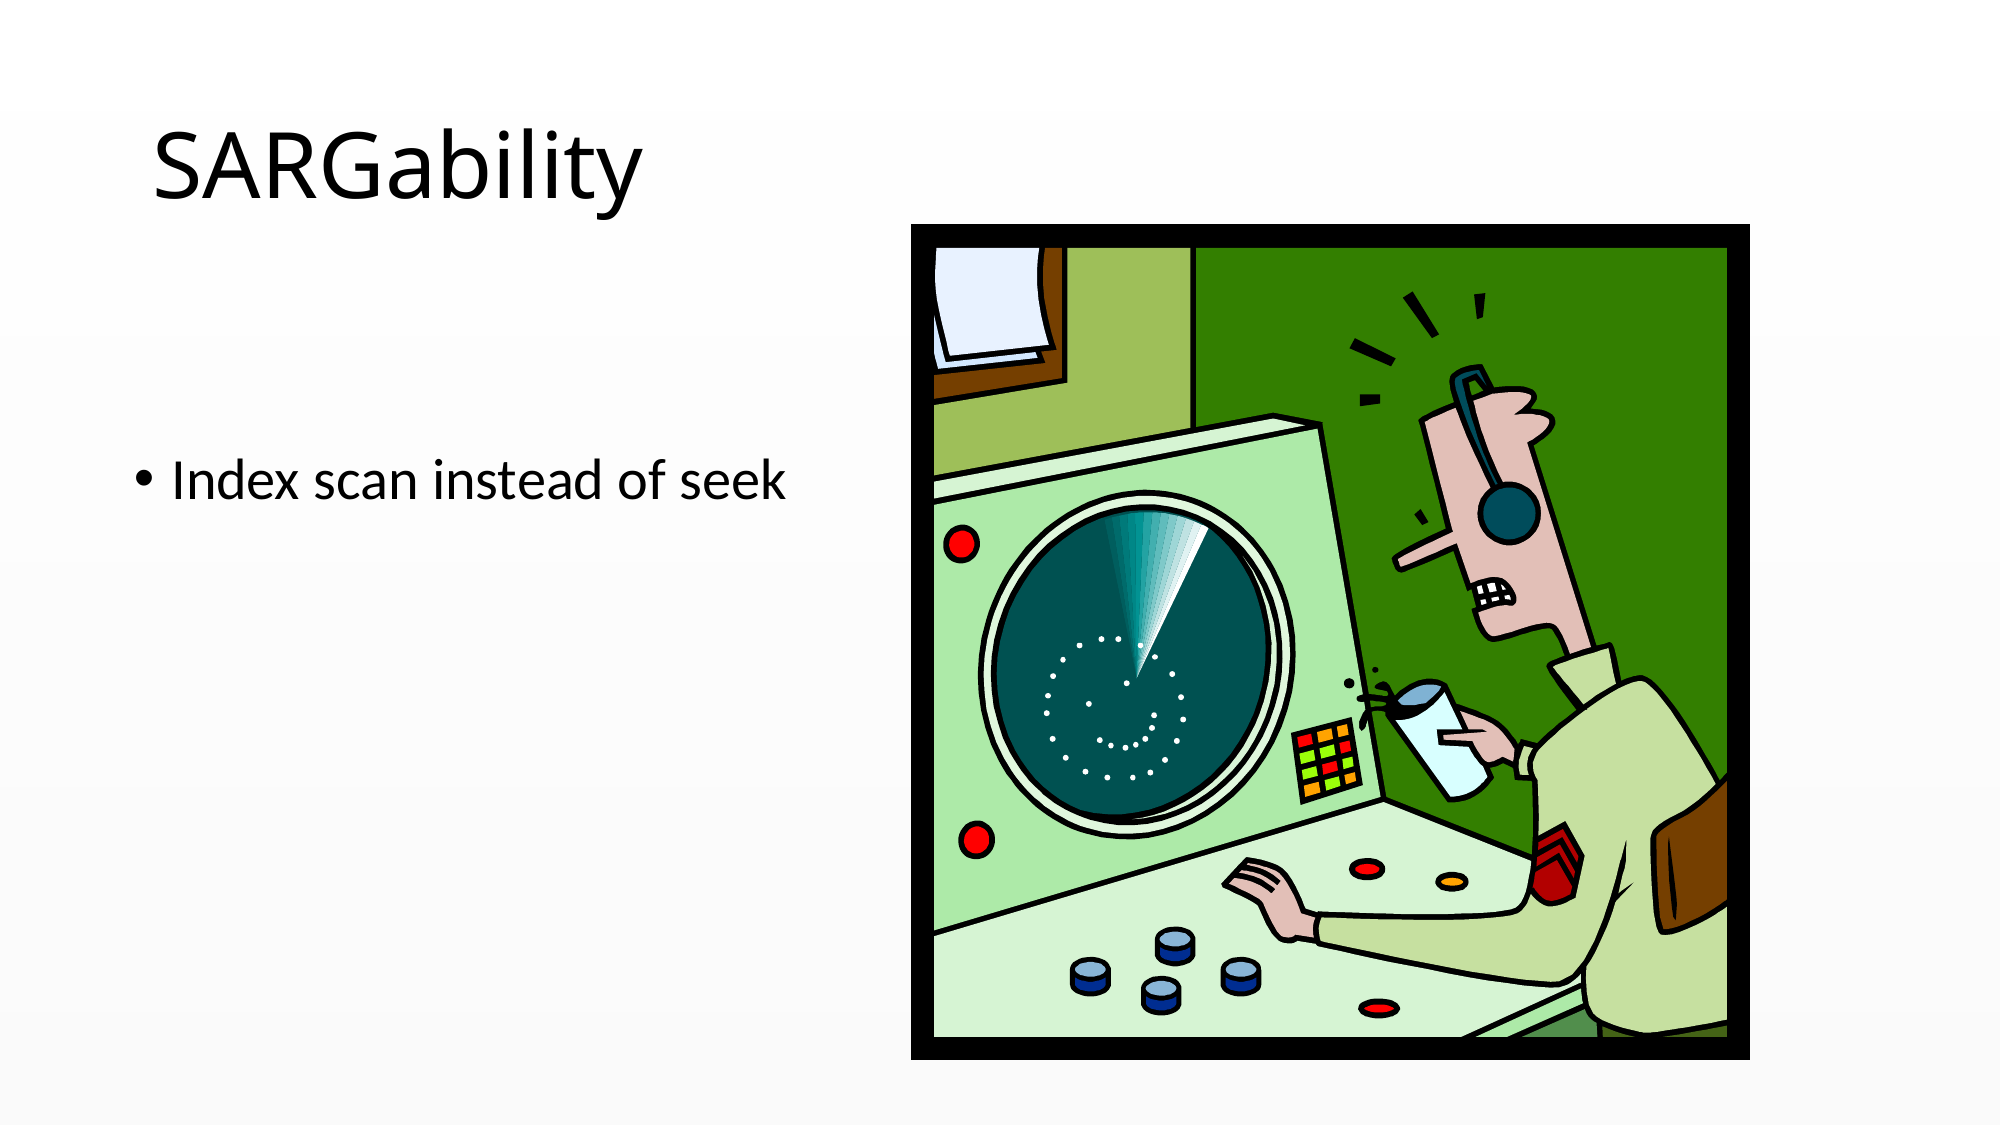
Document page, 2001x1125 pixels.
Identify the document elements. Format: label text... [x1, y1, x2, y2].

title SARGability [137, 59, 1863, 278]
list Index scan instead of seek [118, 441, 1844, 1125]
picture [910, 224, 1751, 1060]
